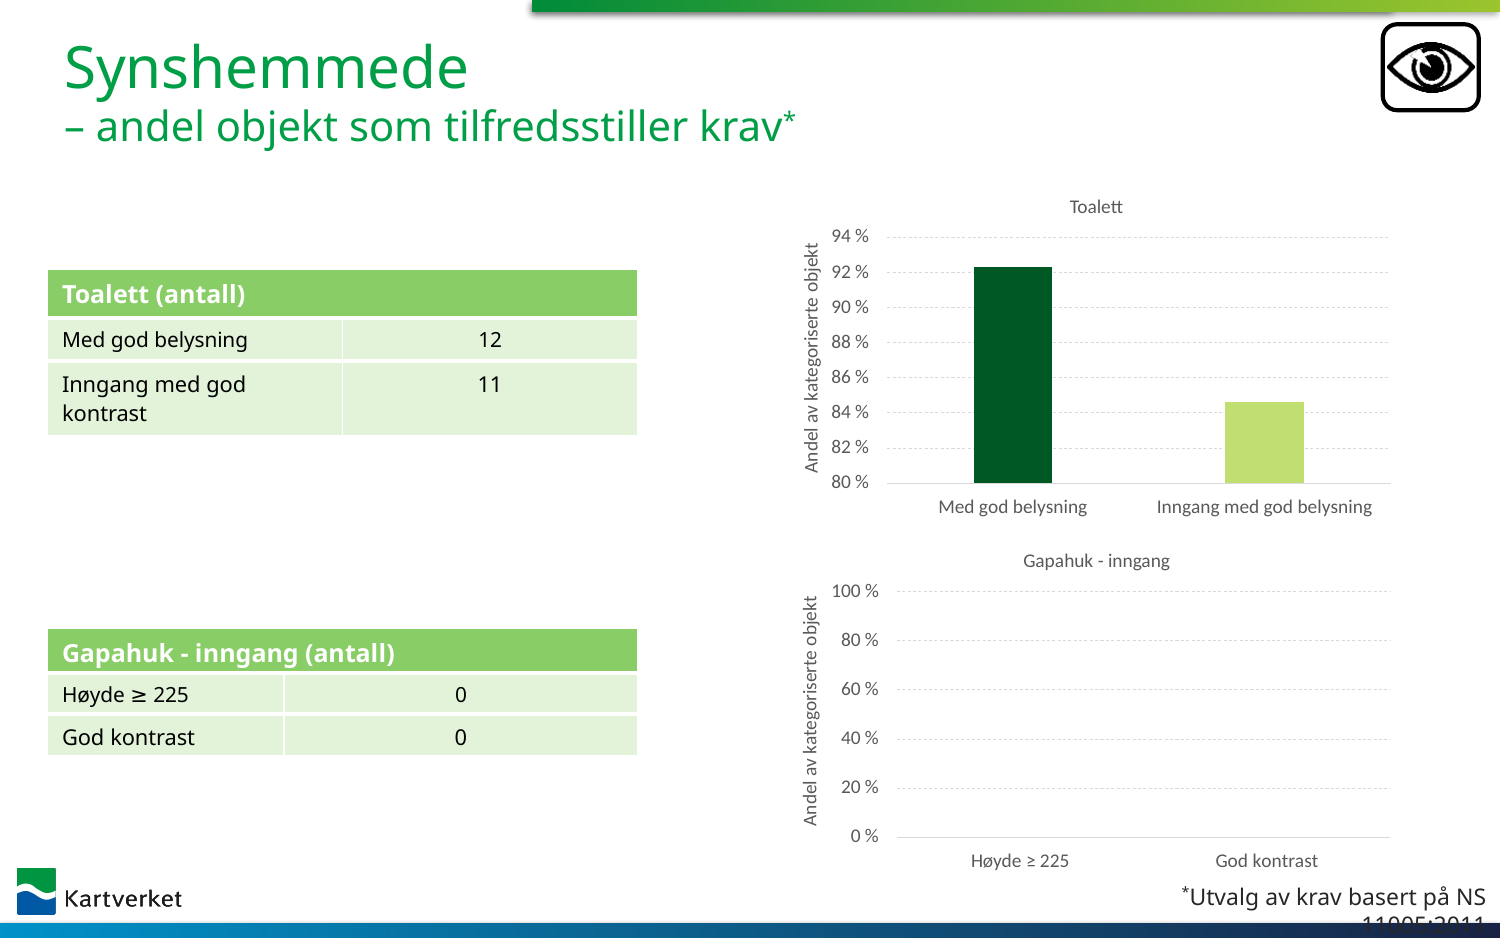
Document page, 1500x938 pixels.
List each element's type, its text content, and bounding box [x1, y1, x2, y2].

table_cell 0 [285, 716, 637, 755]
table_header Toalett (antall) [48, 270, 637, 316]
table_cell Med god belysning [48, 320, 342, 359]
text_box Synshemmede – andel objekt som tilfredsstiller krav* [49, 24, 1431, 158]
text_box *Utvalg av krav basert på NS 11005:2011 [1068, 873, 1500, 938]
table_cell Inngang med god kontrast [48, 363, 342, 435]
table_cell God kontrast [48, 716, 283, 755]
table_cell 12 [343, 320, 637, 359]
table_cell Høyde ≥ 225 [48, 675, 283, 712]
table_cell 11 [343, 363, 637, 435]
picture [791, 541, 1402, 880]
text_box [1382, 24, 1480, 111]
table_cell 0 [285, 675, 637, 712]
picture [791, 187, 1402, 526]
table_header Gapahuk - inngang (antall) [48, 629, 637, 671]
